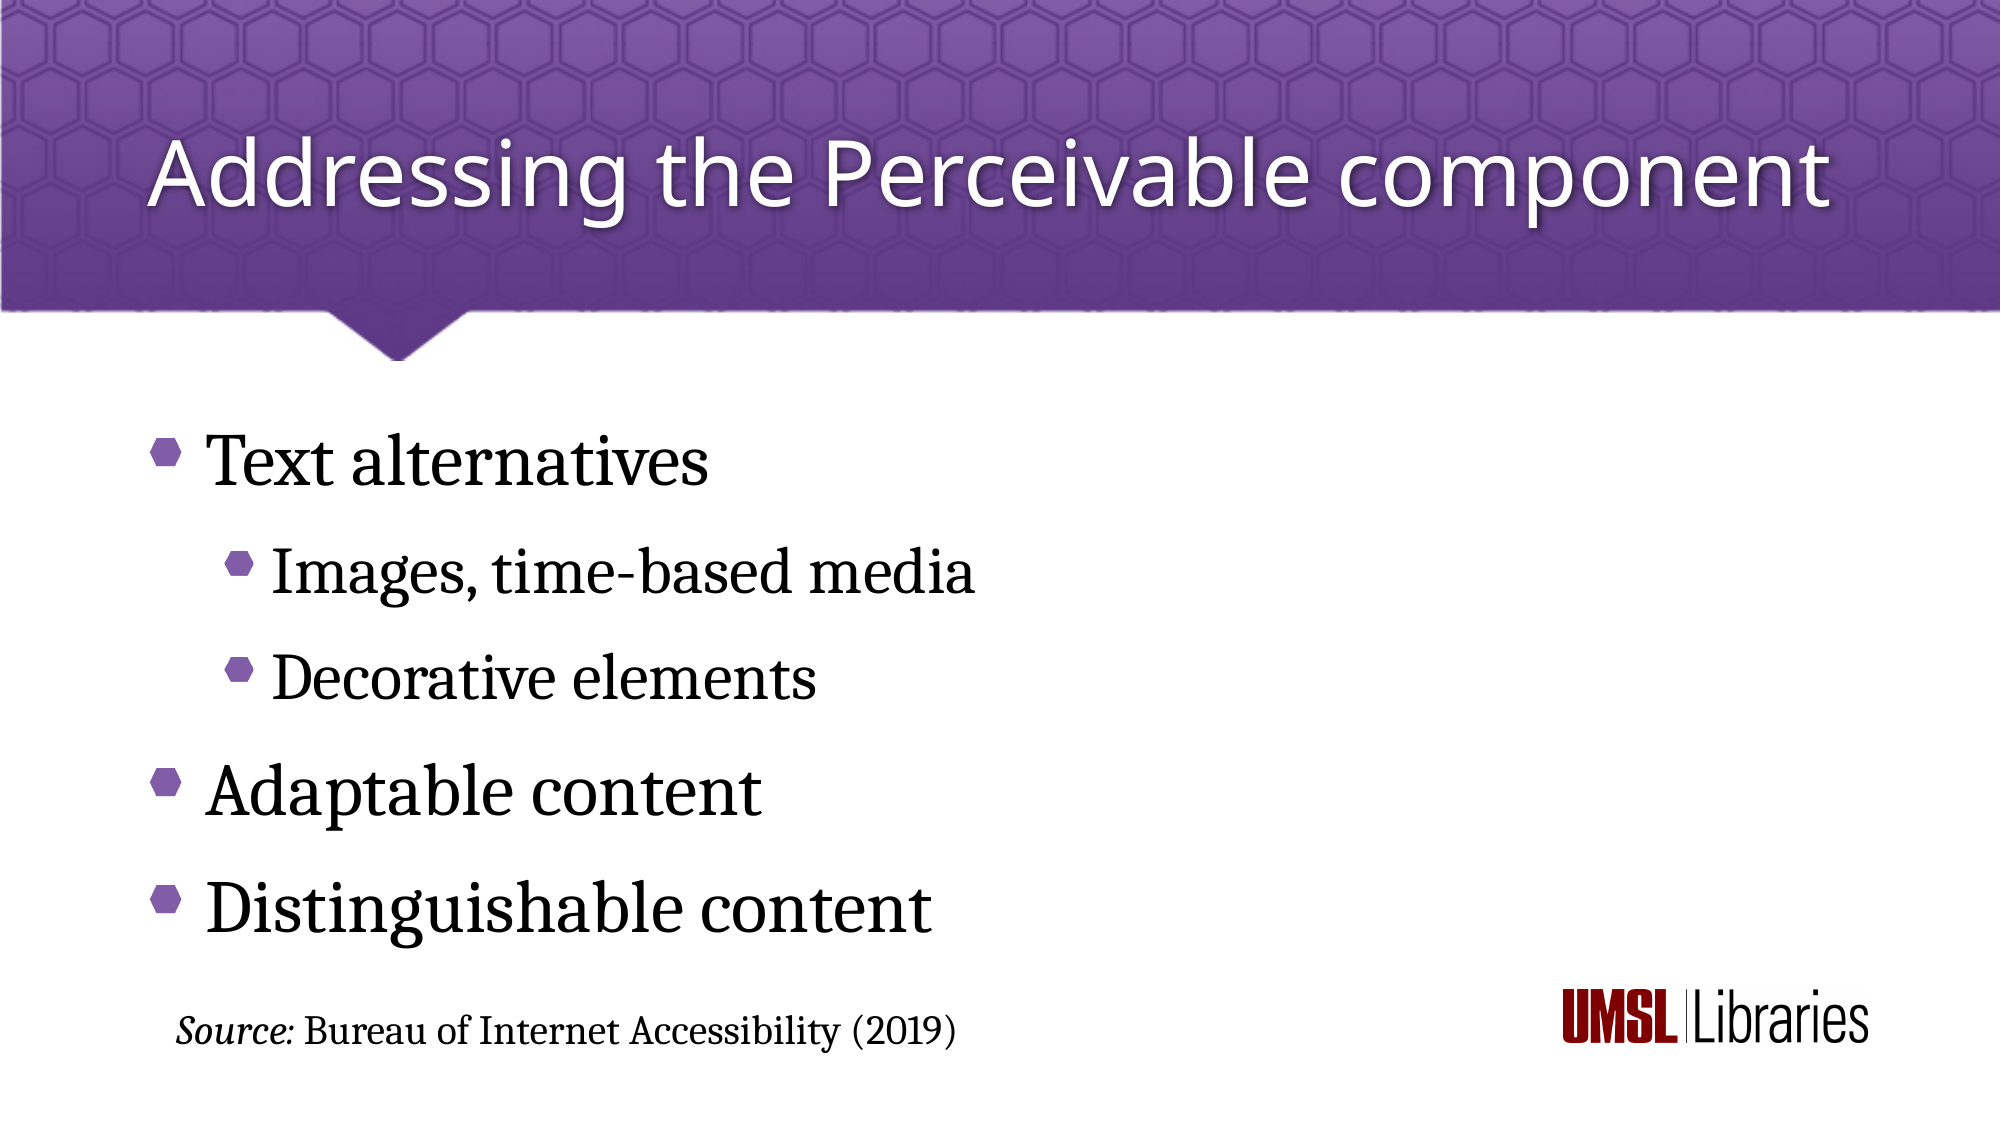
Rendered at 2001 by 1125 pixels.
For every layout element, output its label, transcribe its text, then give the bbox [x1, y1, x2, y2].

picture [149, 768, 182, 803]
list Text alternatives Images, time-based media Decorative elements Adaptable content Distinguishable content [134, 364, 1945, 995]
picture [0, 0, 2000, 361]
picture [149, 885, 182, 920]
title Addressing the Perceivable component [132, 73, 1868, 233]
picture [224, 551, 254, 582]
picture [1563, 995, 1868, 1043]
text_box Source: Bureau of Internet Accessibility (2019) [161, 996, 974, 1061]
picture [149, 438, 182, 473]
picture [224, 657, 254, 688]
